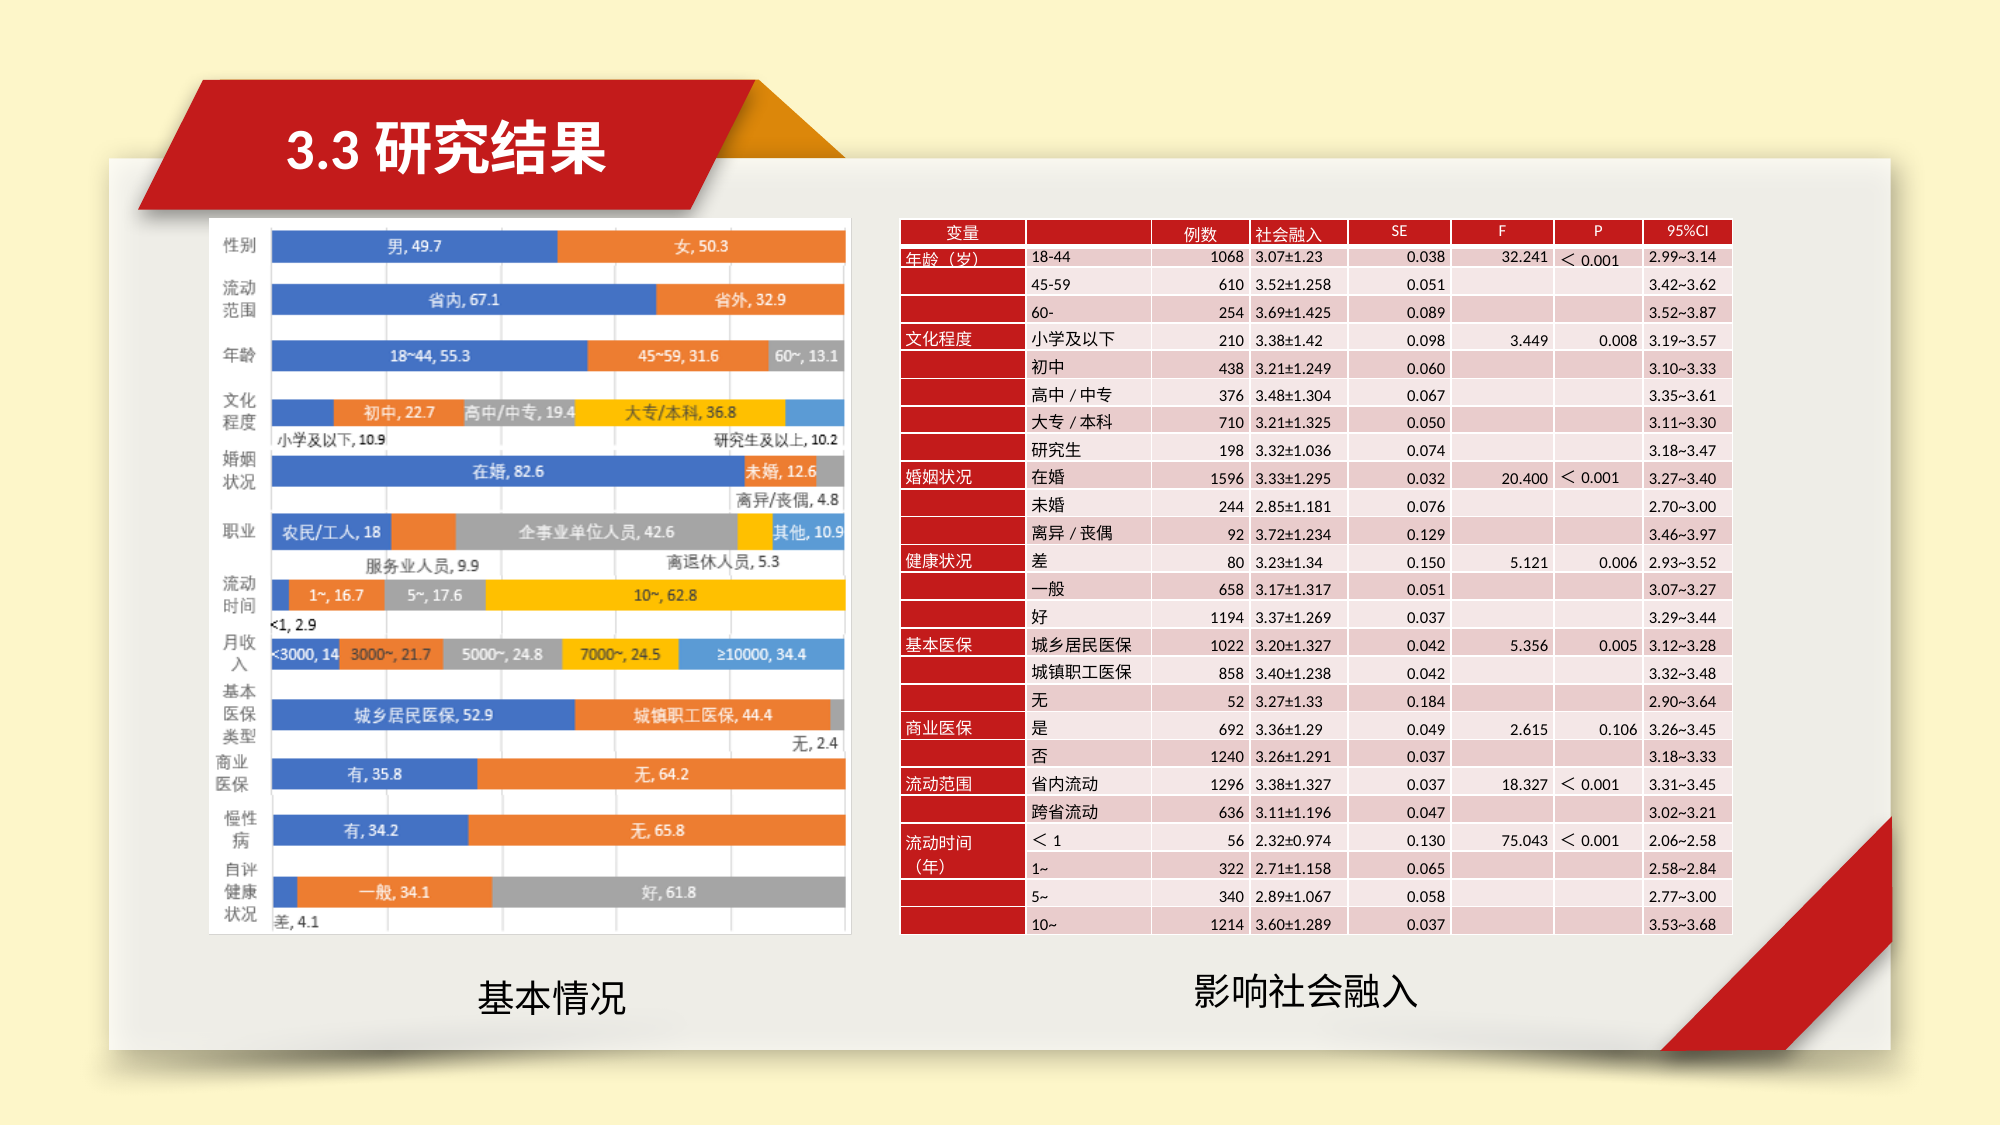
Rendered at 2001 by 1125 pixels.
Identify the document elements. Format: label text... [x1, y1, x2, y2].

text_box 基本情况 [51, 945, 1052, 1028]
table_cell [1555, 880, 1642, 906]
picture [209, 218, 853, 936]
table_cell [1452, 573, 1553, 599]
table_cell [1452, 740, 1553, 766]
table_header 社会融入 [1251, 220, 1347, 244]
table_cell 离异/丧偶 [1027, 517, 1151, 544]
table_cell [1452, 796, 1553, 822]
table_cell [901, 407, 1025, 432]
table_cell 小学及以下 [1027, 324, 1151, 349]
table_cell 3.37±1.269 [1251, 601, 1347, 627]
table_cell 否 [1027, 740, 1151, 766]
table_cell 3.02~3.21 [1644, 796, 1732, 822]
table_header 95%CI [1644, 220, 1732, 244]
table_cell 45-59 [1027, 268, 1151, 294]
table_cell 3.21±1.249 [1251, 351, 1347, 378]
table_cell 3.17±1.317 [1251, 573, 1347, 599]
table_cell 2.71±1.158 [1251, 852, 1347, 878]
table_cell 2.06~2.58 [1644, 824, 1732, 850]
table_cell 1214 [1152, 907, 1249, 934]
table_cell [901, 434, 1025, 460]
table_cell 城乡居民医保 [1027, 629, 1151, 655]
table_cell 3.40±1.238 [1251, 657, 1347, 683]
table_cell 1596 [1152, 462, 1249, 488]
table_cell 3.23±1.34 [1251, 545, 1347, 571]
table_cell 210 [1152, 324, 1249, 349]
table_cell 好 [1027, 601, 1151, 627]
table_cell 610 [1152, 268, 1249, 294]
table_cell [901, 490, 1025, 516]
table_cell 254 [1152, 296, 1249, 322]
table_cell 3.35~3.61 [1644, 379, 1732, 405]
table_cell ＜0.001 [1555, 768, 1642, 794]
table_cell [901, 296, 1025, 322]
table_cell 1~ [1027, 852, 1151, 878]
table_cell 0.006 [1555, 545, 1642, 571]
table_cell 研究生 [1027, 434, 1151, 460]
table_cell [1555, 740, 1642, 766]
table_cell 3.60±1.289 [1251, 907, 1347, 934]
table_cell [1452, 907, 1553, 934]
table_cell 3.12~3.28 [1644, 629, 1732, 655]
table_cell [1555, 796, 1642, 822]
table_cell [1555, 296, 1642, 322]
table_cell [1452, 685, 1553, 711]
table_cell 244 [1152, 490, 1249, 516]
table_cell [1452, 601, 1553, 627]
table_cell 80 [1152, 545, 1249, 571]
table_cell [1452, 517, 1553, 544]
table_cell [901, 880, 1025, 906]
table_cell 1068 [1152, 249, 1249, 266]
table_header SE [1349, 220, 1450, 244]
table_cell 0.067 [1349, 379, 1450, 405]
table_cell 0.129 [1349, 517, 1450, 544]
table_cell 高中/中专 [1027, 379, 1151, 405]
table_cell 基本医保 [901, 629, 1025, 655]
table_cell [1555, 601, 1642, 627]
table_cell [1555, 517, 1642, 544]
table_cell 692 [1152, 712, 1249, 739]
table_cell 2.89±1.067 [1251, 880, 1347, 906]
table_cell 文化程度 [901, 324, 1025, 349]
table_cell [1452, 880, 1553, 906]
table_cell 跨省流动 [1027, 796, 1151, 822]
table_cell 是 [1027, 712, 1151, 739]
table_cell 0.058 [1349, 880, 1450, 906]
table_cell 0.065 [1349, 852, 1450, 878]
table_cell [901, 907, 1025, 934]
table_cell 3.46~3.97 [1644, 517, 1732, 544]
table_cell ＜0.001 [1555, 824, 1642, 850]
table_cell 0.050 [1349, 407, 1450, 432]
table_cell [1452, 490, 1553, 516]
table_cell 3.10~3.33 [1644, 351, 1732, 378]
table_cell 3.21±1.325 [1251, 407, 1347, 432]
table_cell [901, 379, 1025, 405]
table_cell 3.19~3.57 [1644, 324, 1732, 349]
table_cell 健康状况 [901, 545, 1025, 571]
table_cell 0.106 [1555, 712, 1642, 739]
table_cell [1555, 907, 1642, 934]
table_cell 0.005 [1555, 629, 1642, 655]
table_cell [1555, 379, 1642, 405]
table_cell [1555, 490, 1642, 516]
table_cell 5.356 [1452, 629, 1553, 655]
table_cell 636 [1152, 796, 1249, 822]
table_cell 2.70~3.00 [1644, 490, 1732, 516]
table_cell 710 [1152, 407, 1249, 432]
table_cell 32.241 [1452, 249, 1553, 266]
table_cell 0.032 [1349, 462, 1450, 488]
table_cell 商业医保 [901, 712, 1025, 739]
table_cell 3.52~3.87 [1644, 296, 1732, 322]
table_cell 198 [1152, 434, 1249, 460]
table_cell 大专/本科 [1027, 407, 1151, 432]
table_cell 流动范围 [901, 768, 1025, 794]
table_cell 2.615 [1452, 712, 1553, 739]
table_cell 0.060 [1349, 351, 1450, 378]
table_cell 1240 [1152, 740, 1249, 766]
table_cell 0.074 [1349, 434, 1450, 460]
table_cell 初中 [1027, 351, 1151, 378]
table_cell [901, 796, 1025, 822]
table_cell 2.90~3.64 [1644, 685, 1732, 711]
table_header 例数 [1152, 220, 1249, 244]
table_cell 3.11~3.30 [1644, 407, 1732, 432]
table_cell [901, 268, 1025, 294]
table_cell 一般 [1027, 573, 1151, 599]
table_cell 0.042 [1349, 629, 1450, 655]
table_cell 3.53~3.68 [1644, 907, 1732, 934]
table_cell [901, 740, 1025, 766]
table_cell ＜1 [1027, 824, 1151, 850]
table_cell 0.047 [1349, 796, 1450, 822]
table_cell 92 [1152, 517, 1249, 544]
table_cell 5.121 [1452, 545, 1553, 571]
text_box 3.3研究结果 [271, 104, 623, 218]
table_cell [1555, 434, 1642, 460]
table_cell 438 [1152, 351, 1249, 378]
table_cell [1452, 268, 1553, 294]
table_cell 0.037 [1349, 601, 1450, 627]
table_cell 3.52±1.258 [1251, 268, 1347, 294]
table_cell 20.400 [1452, 462, 1553, 488]
table_cell 56 [1152, 824, 1249, 850]
table_cell 城镇职工医保 [1027, 657, 1151, 683]
table_cell 0.098 [1349, 324, 1450, 349]
table_cell 2.99~3.14 [1644, 249, 1732, 266]
table_cell [1452, 407, 1553, 432]
table_cell 0.008 [1555, 324, 1642, 349]
table_cell [1452, 351, 1553, 378]
table_cell 3.38±1.327 [1251, 768, 1347, 794]
table_cell ＜0.001 [1555, 249, 1642, 266]
table_cell 3.27~3.40 [1644, 462, 1732, 488]
table_cell 在婚 [1027, 462, 1151, 488]
table_header [1027, 220, 1151, 244]
table_cell 0.076 [1349, 490, 1450, 516]
table_cell 3.20±1.327 [1251, 629, 1347, 655]
table_cell 658 [1152, 573, 1249, 599]
table_cell 3.26±1.291 [1251, 740, 1347, 766]
table_cell [1555, 685, 1642, 711]
table_cell 3.32~3.48 [1644, 657, 1732, 683]
table_cell [901, 657, 1025, 683]
table_cell 省内流动 [1027, 768, 1151, 794]
table_cell [1555, 268, 1642, 294]
table_cell 0.037 [1349, 768, 1450, 794]
table_cell [901, 517, 1025, 544]
table_cell [1555, 573, 1642, 599]
table_cell 3.32±1.036 [1251, 434, 1347, 460]
table_cell 52 [1152, 685, 1249, 711]
table_cell 3.11±1.196 [1251, 796, 1347, 822]
table_cell 75.043 [1452, 824, 1553, 850]
table_cell [1555, 407, 1642, 432]
table_cell 18-44 [1027, 249, 1151, 266]
table_cell [1452, 434, 1553, 460]
table_cell 3.07±1.23 [1251, 249, 1347, 266]
table_cell 3.29~3.44 [1644, 601, 1732, 627]
table_cell [1452, 852, 1553, 878]
table_cell [901, 573, 1025, 599]
table_cell 2.77~3.00 [1644, 880, 1732, 906]
table_cell 3.69±1.425 [1251, 296, 1347, 322]
table_cell [901, 351, 1025, 378]
table_cell [1555, 351, 1642, 378]
table_cell 60- [1027, 296, 1151, 322]
table_cell 3.36±1.29 [1251, 712, 1347, 739]
table_cell 3.27±1.33 [1251, 685, 1347, 711]
table_cell 322 [1152, 852, 1249, 878]
table_cell 3.07~3.27 [1644, 573, 1732, 599]
table_cell 年龄（岁） [901, 249, 1025, 266]
table_cell 340 [1152, 880, 1249, 906]
table_cell 2.85±1.181 [1251, 490, 1347, 516]
table_cell 3.31~3.45 [1644, 768, 1732, 794]
table_cell 0.051 [1349, 573, 1450, 599]
table_cell 0.150 [1349, 545, 1450, 571]
table_cell [1555, 657, 1642, 683]
table_cell [1555, 852, 1642, 878]
table_header F [1452, 220, 1553, 244]
table_cell 3.42~3.62 [1644, 268, 1732, 294]
table_cell 差 [1027, 545, 1151, 571]
table_cell 1194 [1152, 601, 1249, 627]
table_cell 0.051 [1349, 268, 1450, 294]
table_cell 婚姻状况 [901, 462, 1025, 488]
table_cell 0.184 [1349, 685, 1450, 711]
table_cell 3.72±1.234 [1251, 517, 1347, 544]
text_box 影响社会融入 [1179, 960, 1948, 1021]
table_cell 0.037 [1349, 740, 1450, 766]
table_cell 2.93~3.52 [1644, 545, 1732, 571]
table_cell 18.327 [1452, 768, 1553, 794]
table_cell [1452, 657, 1553, 683]
table_cell 未婚 [1027, 490, 1151, 516]
table_cell [1452, 379, 1553, 405]
table_header 变量 [901, 220, 1025, 244]
table_cell 858 [1152, 657, 1249, 683]
table_cell 3.38±1.42 [1251, 324, 1347, 349]
table_cell 2.32±0.974 [1251, 824, 1347, 850]
table_cell 1022 [1152, 629, 1249, 655]
table_cell 3.18~3.47 [1644, 434, 1732, 460]
table_cell 0.089 [1349, 296, 1450, 322]
table_cell 0.038 [1349, 249, 1450, 266]
table_cell 3.26~3.45 [1644, 712, 1732, 739]
table_cell 1296 [1152, 768, 1249, 794]
table_cell 5~ [1027, 880, 1151, 906]
table_cell 3.33±1.295 [1251, 462, 1347, 488]
table_cell [901, 601, 1025, 627]
table_cell 3.449 [1452, 324, 1553, 349]
table_cell 3.48±1.304 [1251, 379, 1347, 405]
table_cell 2.58~2.84 [1644, 852, 1732, 878]
table_cell 3.18~3.33 [1644, 740, 1732, 766]
table_cell [901, 685, 1025, 711]
table_cell 无 [1027, 685, 1151, 711]
table_cell 流动时间（年） [901, 824, 1025, 878]
table_header P [1555, 220, 1642, 244]
table_cell 10~ [1027, 907, 1151, 934]
table_cell 0.130 [1349, 824, 1450, 850]
table_cell 376 [1152, 379, 1249, 405]
table_cell ＜0.001 [1555, 462, 1642, 488]
table_cell [1452, 296, 1553, 322]
table_cell 0.049 [1349, 712, 1450, 739]
table_cell 0.037 [1349, 907, 1450, 934]
table_cell 0.042 [1349, 657, 1450, 683]
